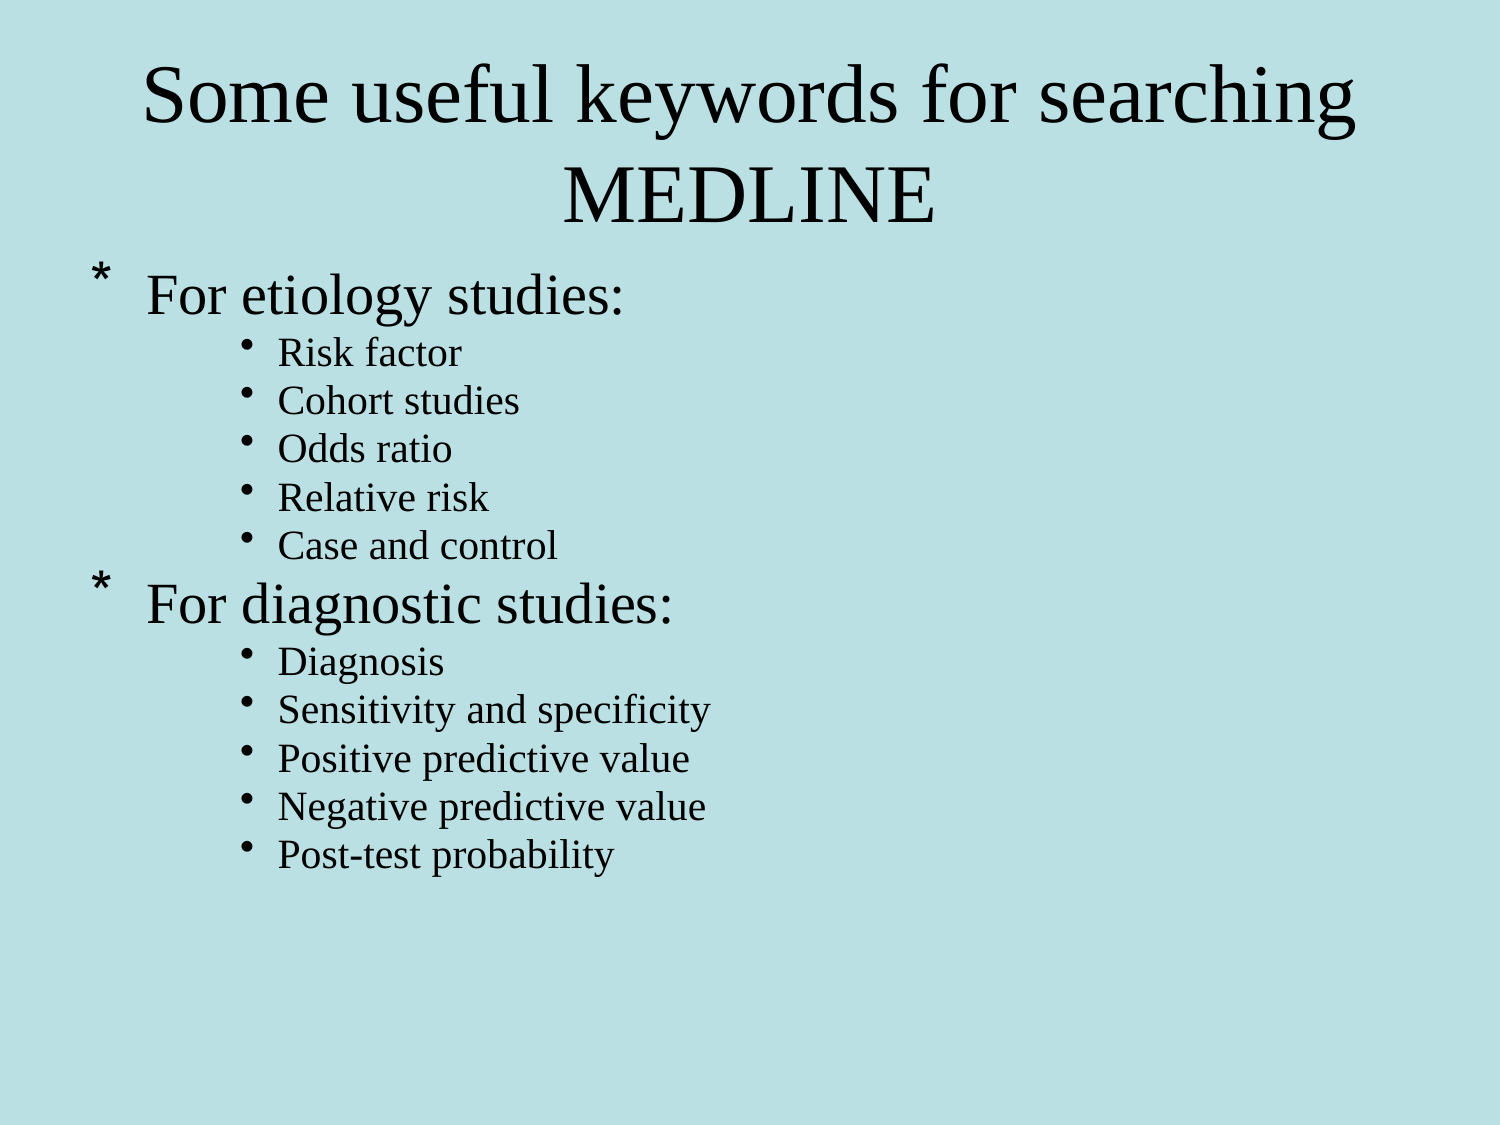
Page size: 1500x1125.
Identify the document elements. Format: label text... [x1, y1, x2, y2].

title Some useful keywords for searching MEDLINE [75, 45, 1425, 233]
list For etiology studies: Risk factor Cohort studies Odds ratio Relative risk Case and control For diagnostic studies: Diagnosis Sensitivity and specificity Positive predictive value Negative predictive value Post-test probability [75, 262, 1425, 1005]
